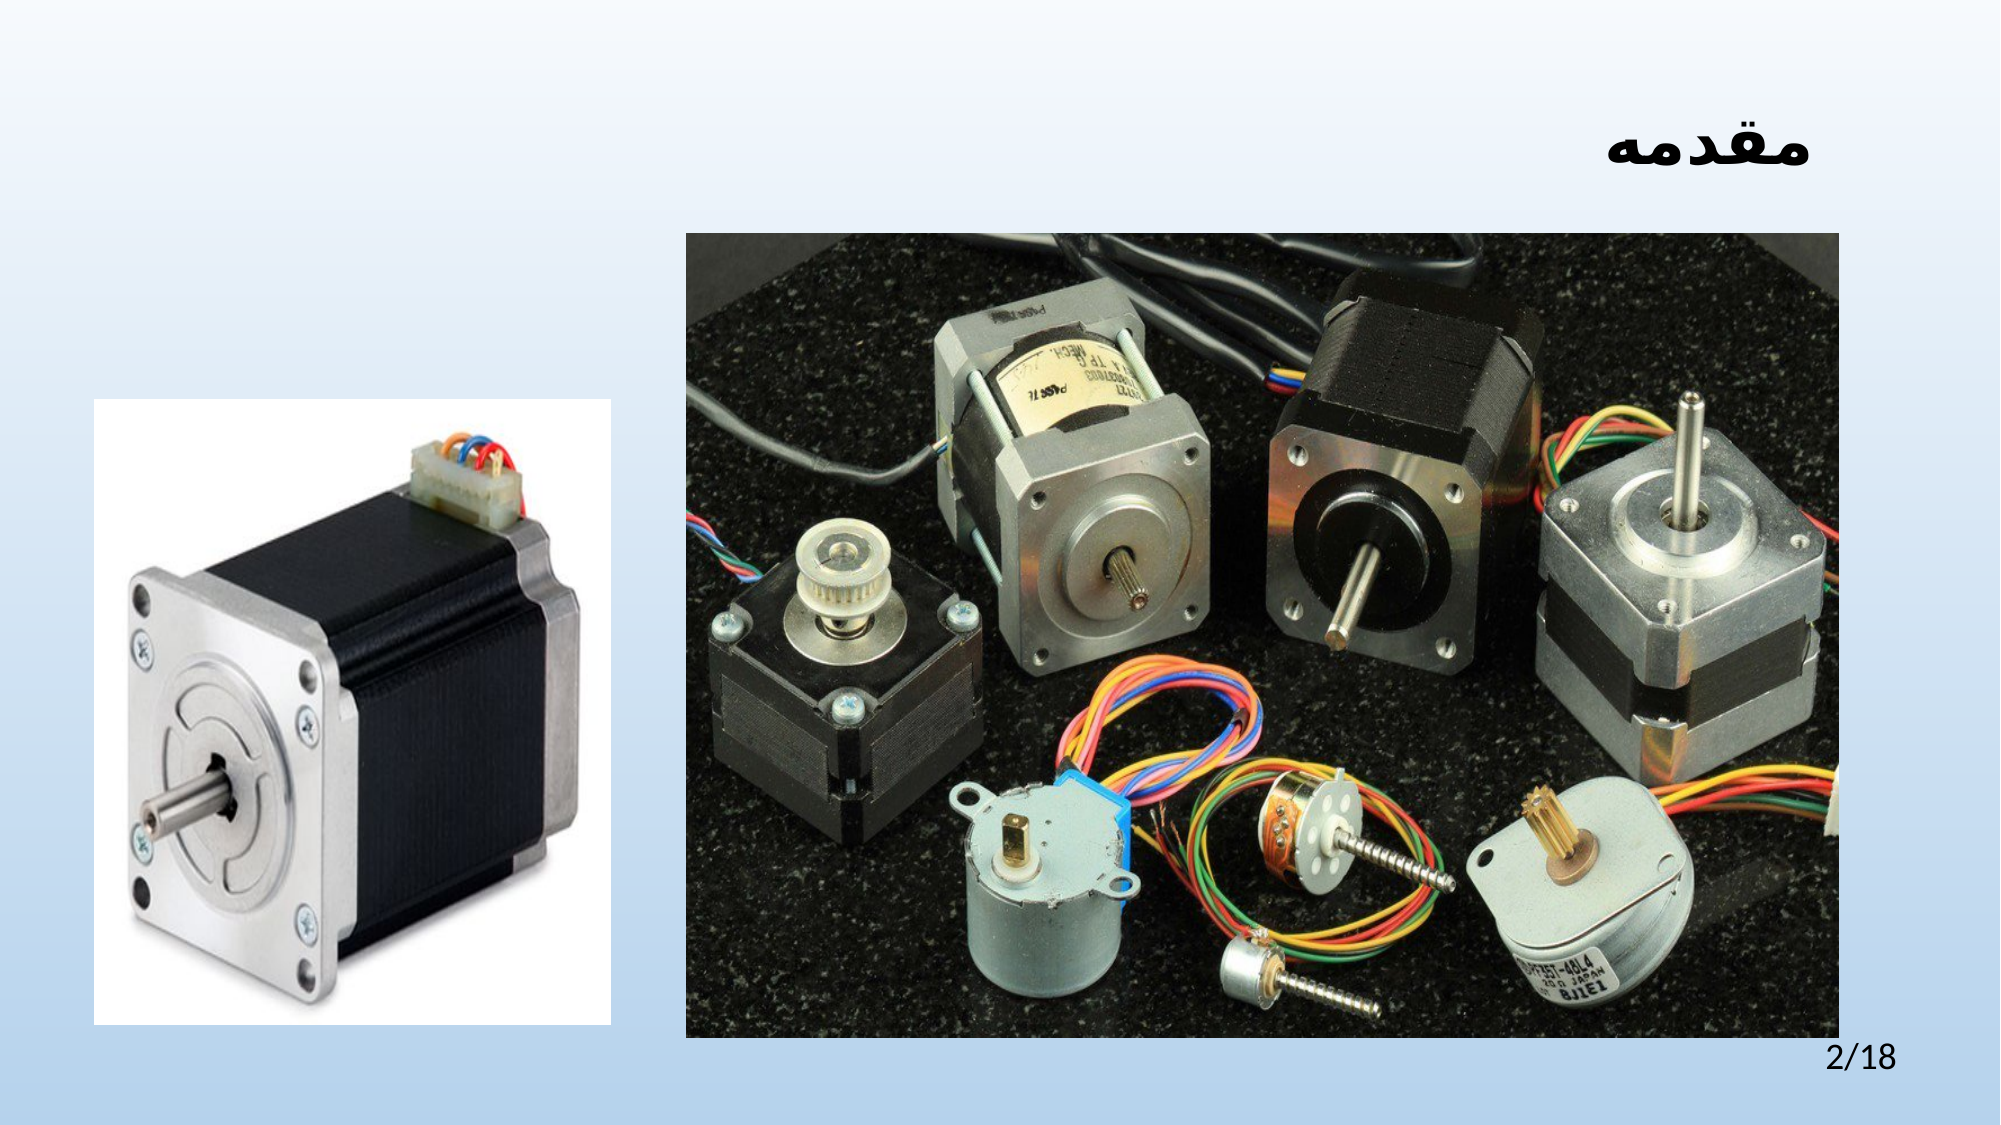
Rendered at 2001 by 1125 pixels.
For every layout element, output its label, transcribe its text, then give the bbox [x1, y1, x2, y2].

text_box 2/18 [1810, 1024, 2000, 1085]
text_box مقدمه [1389, 90, 2000, 185]
picture [94, 399, 611, 1025]
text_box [110, 233, 1789, 1125]
picture [686, 233, 1839, 1038]
